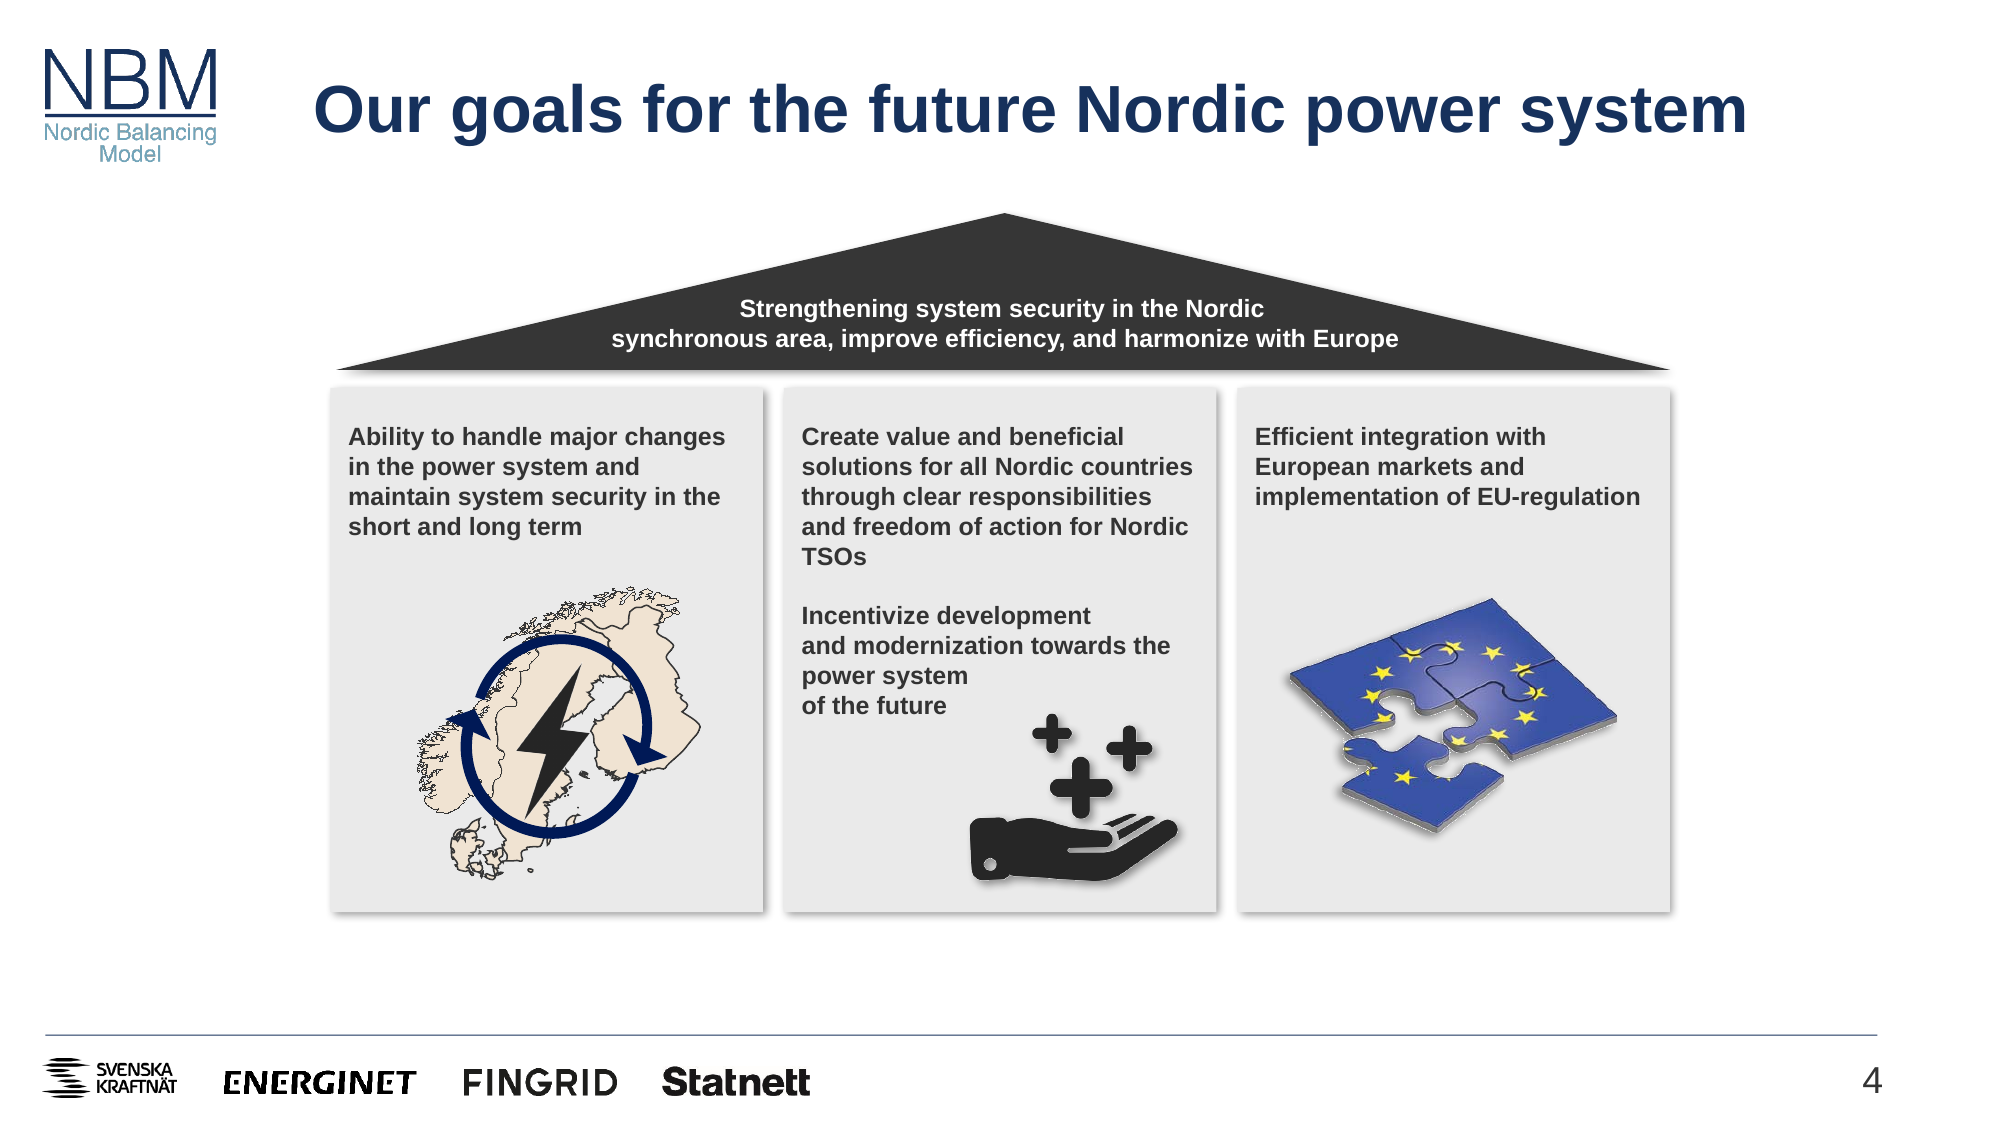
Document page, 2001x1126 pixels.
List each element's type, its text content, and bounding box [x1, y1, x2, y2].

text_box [416, 585, 702, 882]
picture [1290, 598, 1617, 834]
text_box Efficient integration with European markets and implementation of EU-regulation [1237, 387, 1670, 913]
picture [42, 1058, 177, 1098]
picture [662, 1066, 810, 1096]
text_box Create value and beneficial solutions for all Nordic countries through clear responsibilities and freedom of action for Nordic TSOs Incentivize development and modernization towards the power system of the future [783, 387, 1217, 913]
text_box Strengthening system security in the Nordic synchronous area, improve efficiency, and harmonize with Europe [505, 285, 1507, 360]
picture [464, 1068, 617, 1096]
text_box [444, 615, 670, 857]
picture [221, 1068, 419, 1096]
text_box Our goals for the future Nordic power system [298, 58, 1839, 154]
text_box Ability to handle major changes in the power system and maintain system security in the short and long term [330, 387, 763, 913]
text_box [697, 213, 1310, 285]
text_box [336, 330, 1671, 370]
picture [35, 29, 222, 172]
picture [940, 689, 1198, 888]
